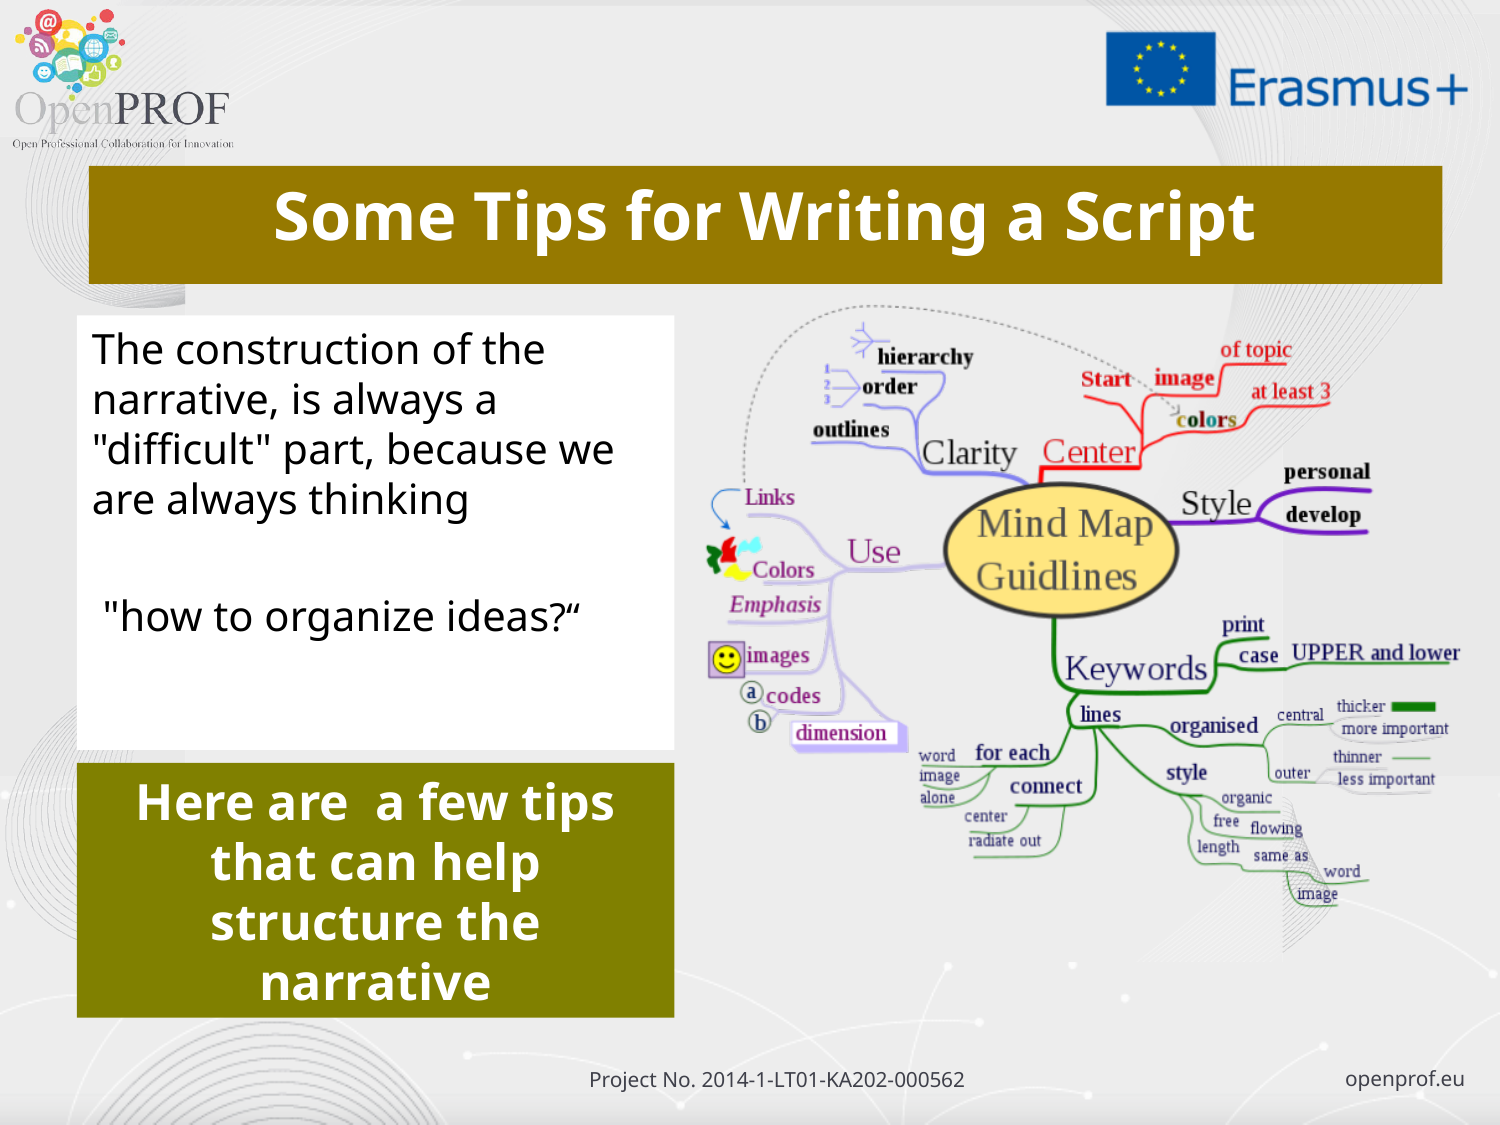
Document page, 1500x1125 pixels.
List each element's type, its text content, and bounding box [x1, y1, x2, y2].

text_box Some Tips for Writing a Script [88, 165, 1443, 284]
list The construction of the narrative, is always a "difficult" part, because we are always thinking "how to organize ideas?“ [76, 315, 675, 750]
picture [0, 0, 1500, 1125]
text_box Here are a few tips that can help structure the narrative [76, 762, 675, 1018]
